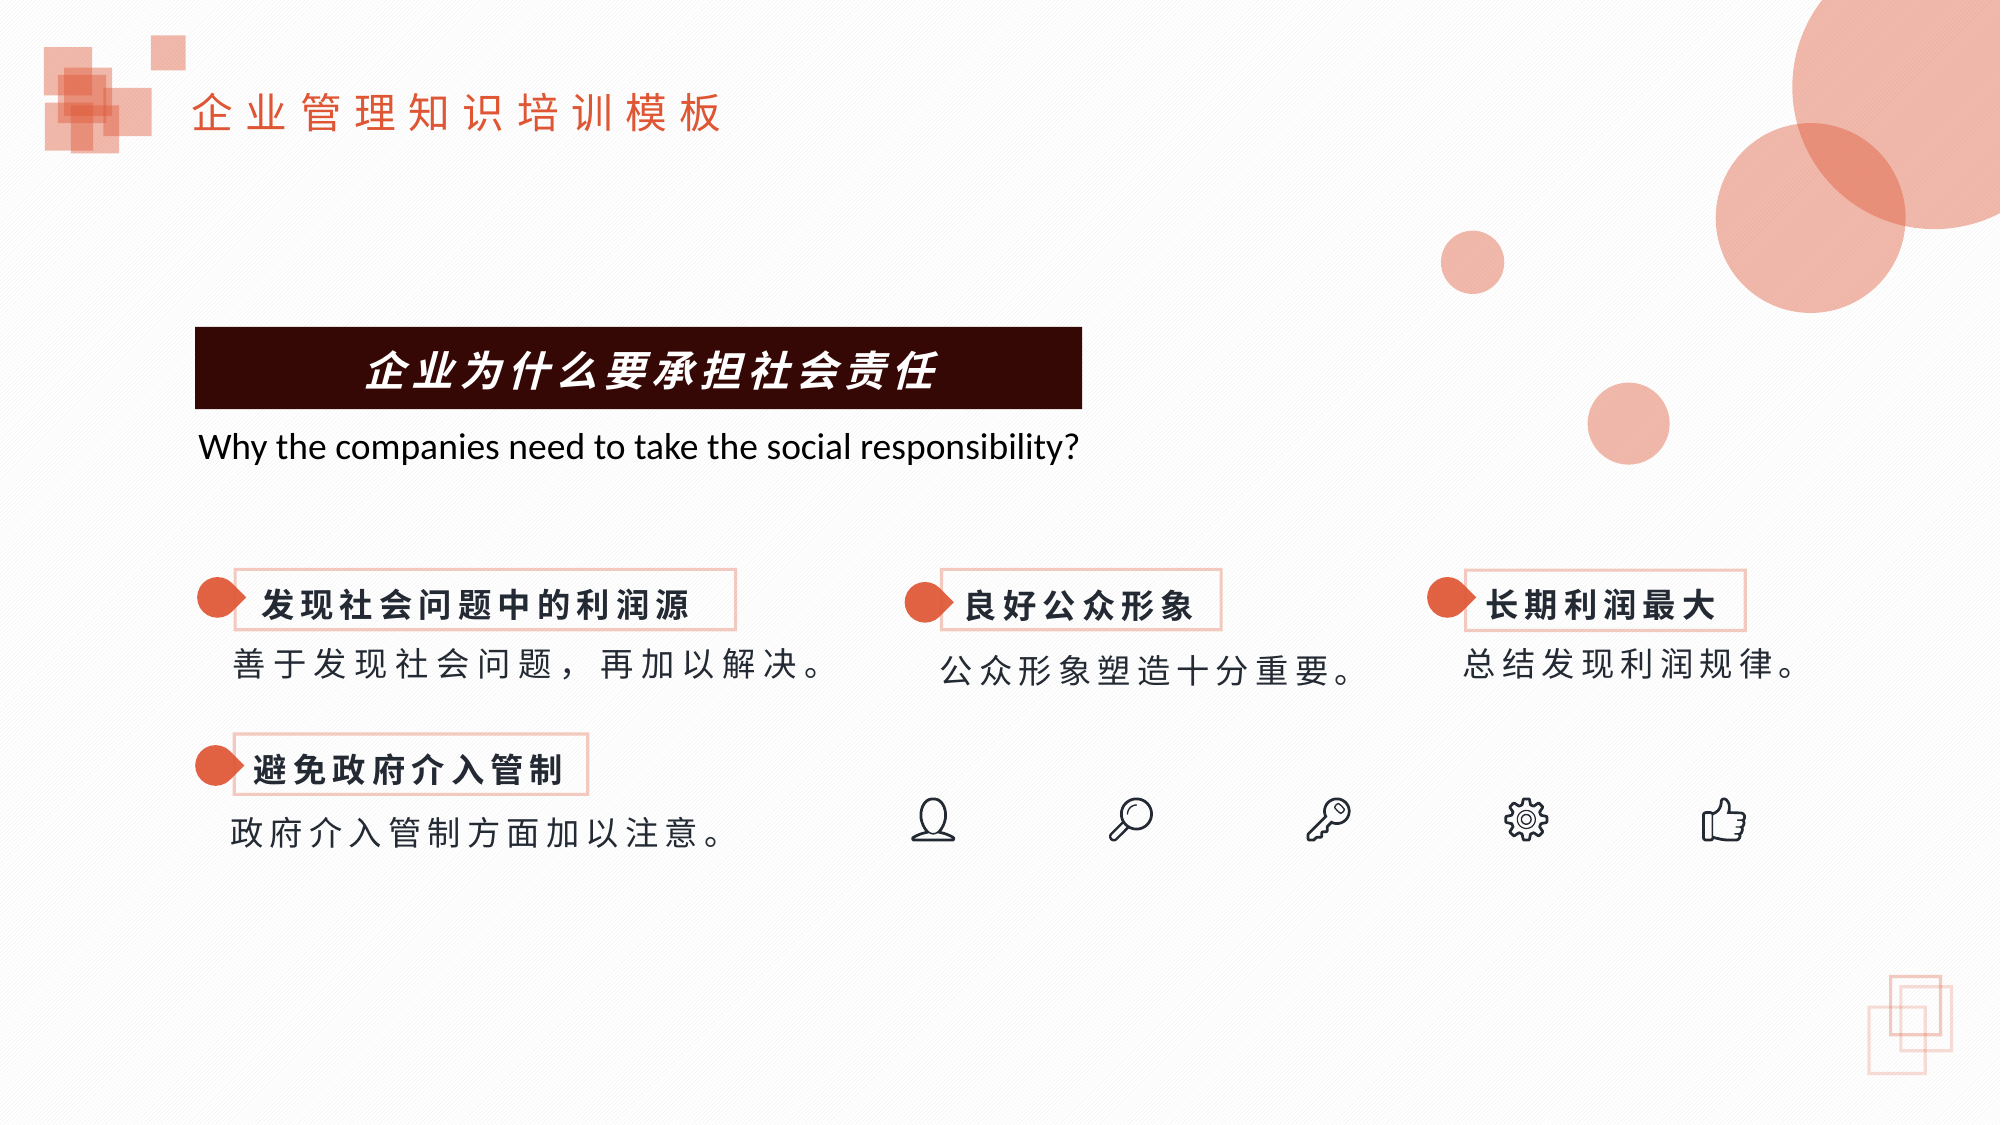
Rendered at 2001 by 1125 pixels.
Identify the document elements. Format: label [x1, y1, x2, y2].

text_box [197, 569, 820, 692]
text_box [1439, 229, 1506, 296]
text_box [177, 326, 1104, 475]
text_box [1714, 122, 1907, 314]
text_box [1426, 569, 1855, 691]
text_box [1791, 0, 2000, 231]
text_box [904, 569, 1527, 699]
text_box [911, 797, 1746, 842]
text_box [195, 733, 818, 861]
text_box [1586, 381, 1671, 466]
